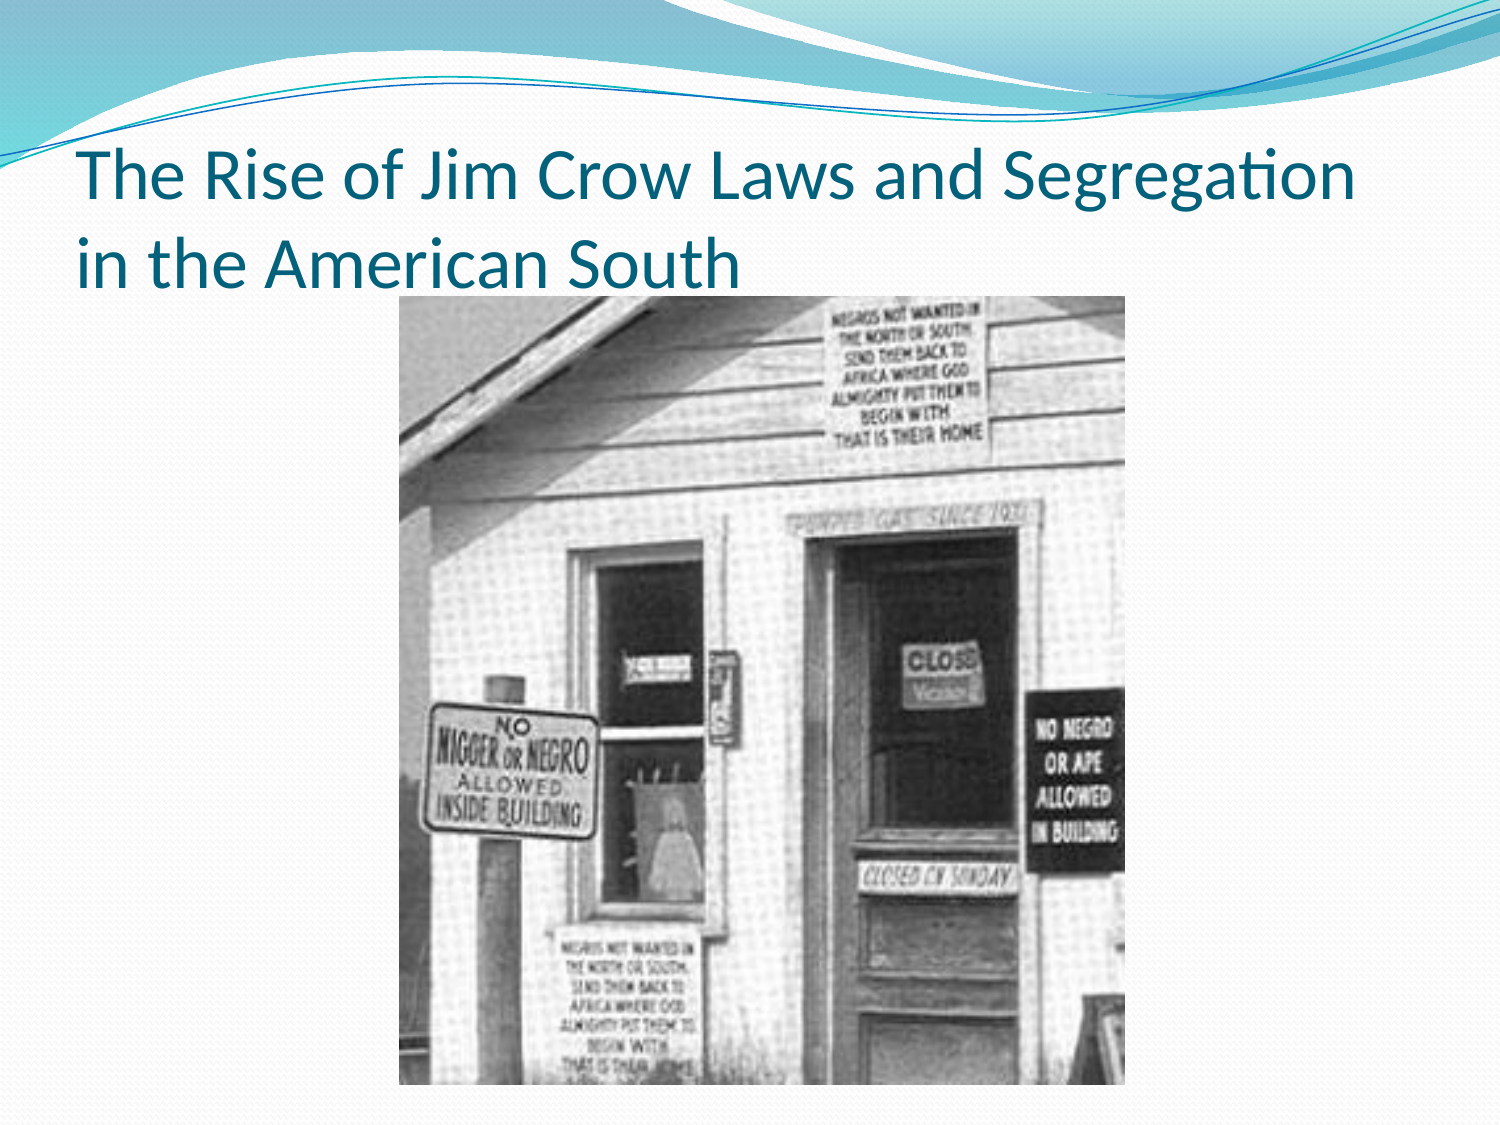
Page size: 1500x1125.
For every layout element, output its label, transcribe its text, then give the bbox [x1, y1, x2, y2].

title The Rise of Jim Crow Laws and Segregation in the American South [75, 115, 1425, 303]
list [399, 296, 1126, 1086]
